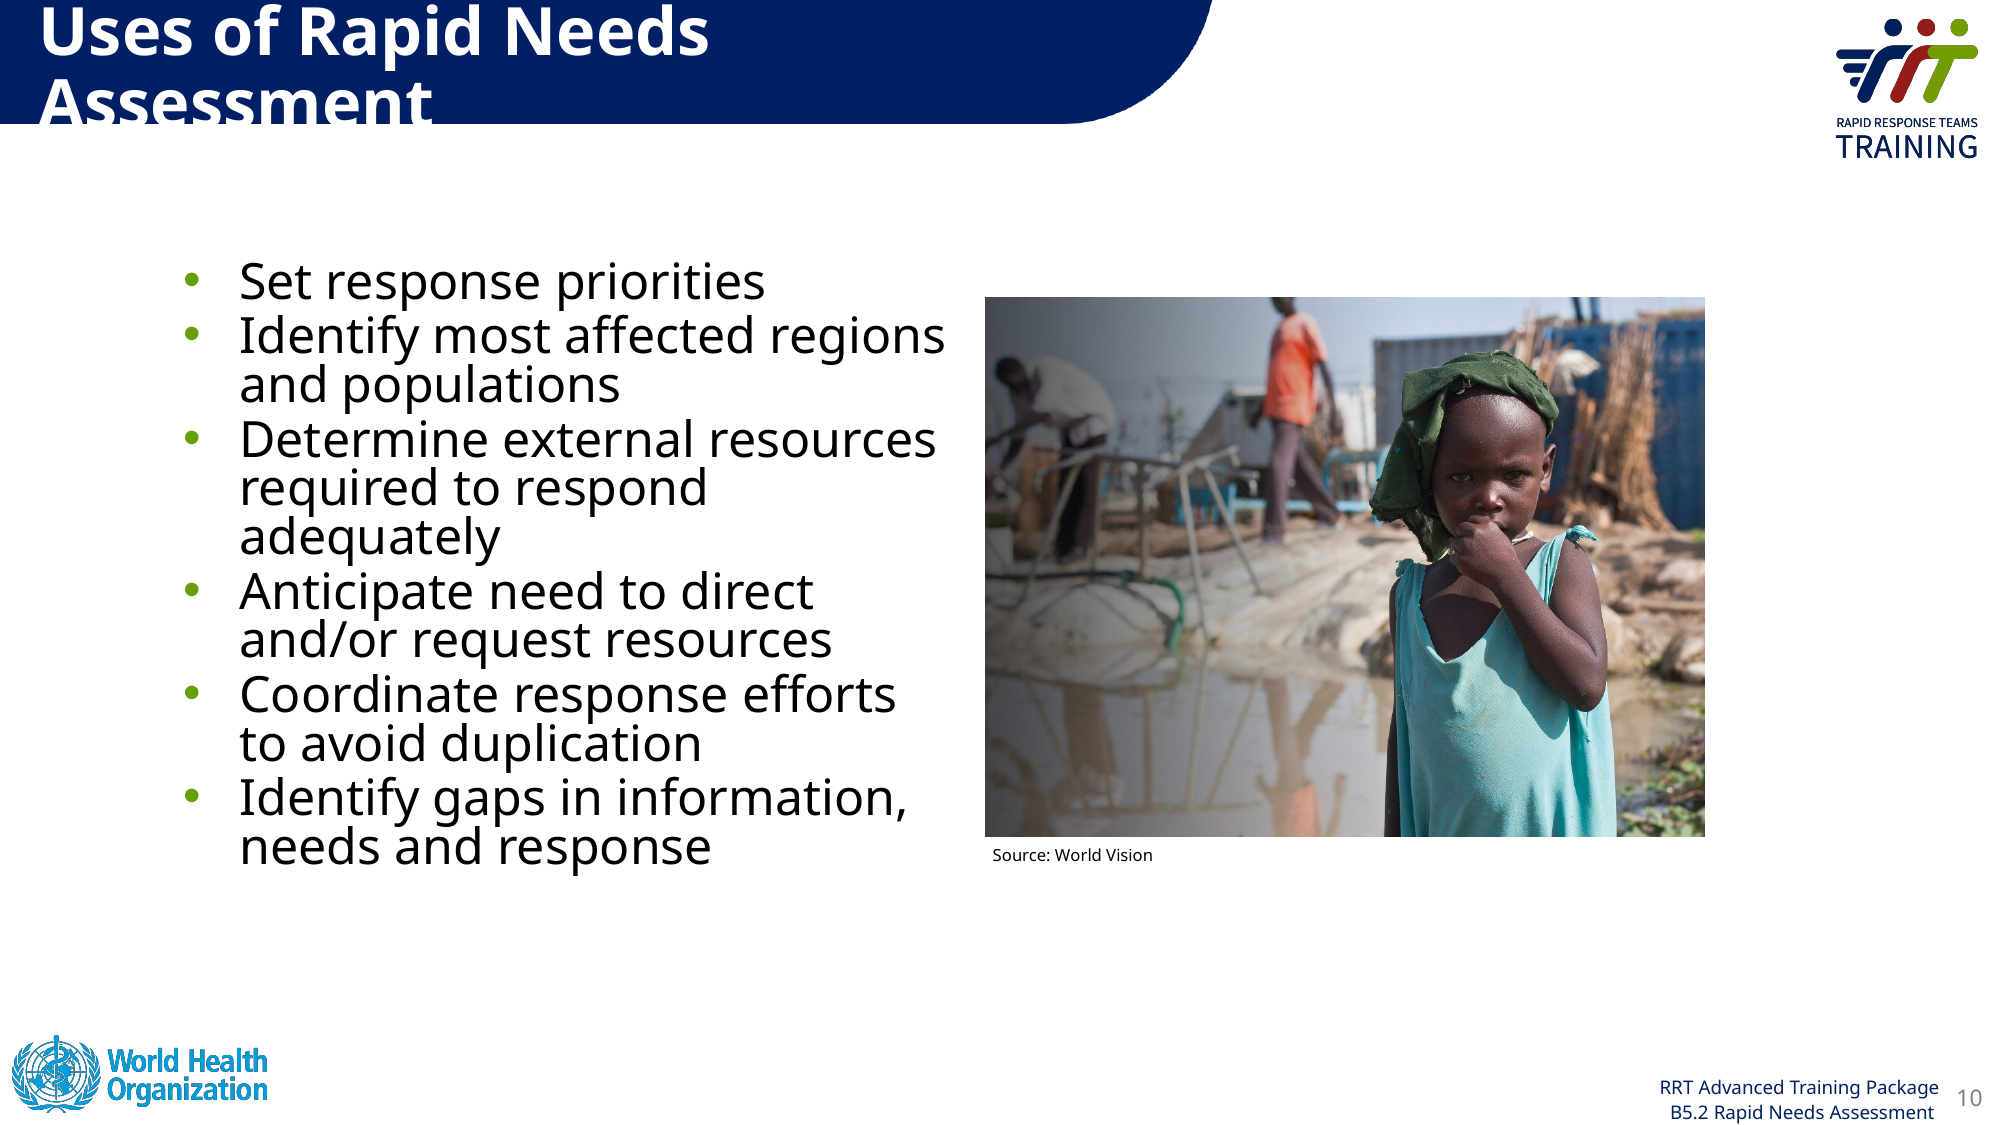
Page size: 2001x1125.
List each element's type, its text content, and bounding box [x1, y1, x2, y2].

title Uses of Rapid Needs Assessment [30, 7, 1029, 133]
picture [24, 1054, 36, 1087]
picture [0, 0, 1215, 124]
picture [30, 1083, 37, 1091]
picture [12, 1035, 54, 1068]
picture [12, 1083, 48, 1113]
picture [985, 297, 1705, 838]
picture [36, 1088, 78, 1105]
picture [22, 1062, 26, 1077]
picture [46, 1056, 54, 1062]
picture [71, 1053, 90, 1091]
picture [50, 1108, 62, 1113]
text_box Source: World Vision [985, 838, 1161, 872]
picture [40, 1062, 47, 1070]
picture [34, 1054, 43, 1078]
picture [59, 1035, 267, 1113]
list Set response priorities Identify most affected regions and populations Determine external resources required to respond adequately Anticipate need to direct and/or request resources Coordinate response efforts to avoid duplication Identify gaps in information, needs and response [175, 252, 960, 873]
picture [1835, 19, 1978, 167]
